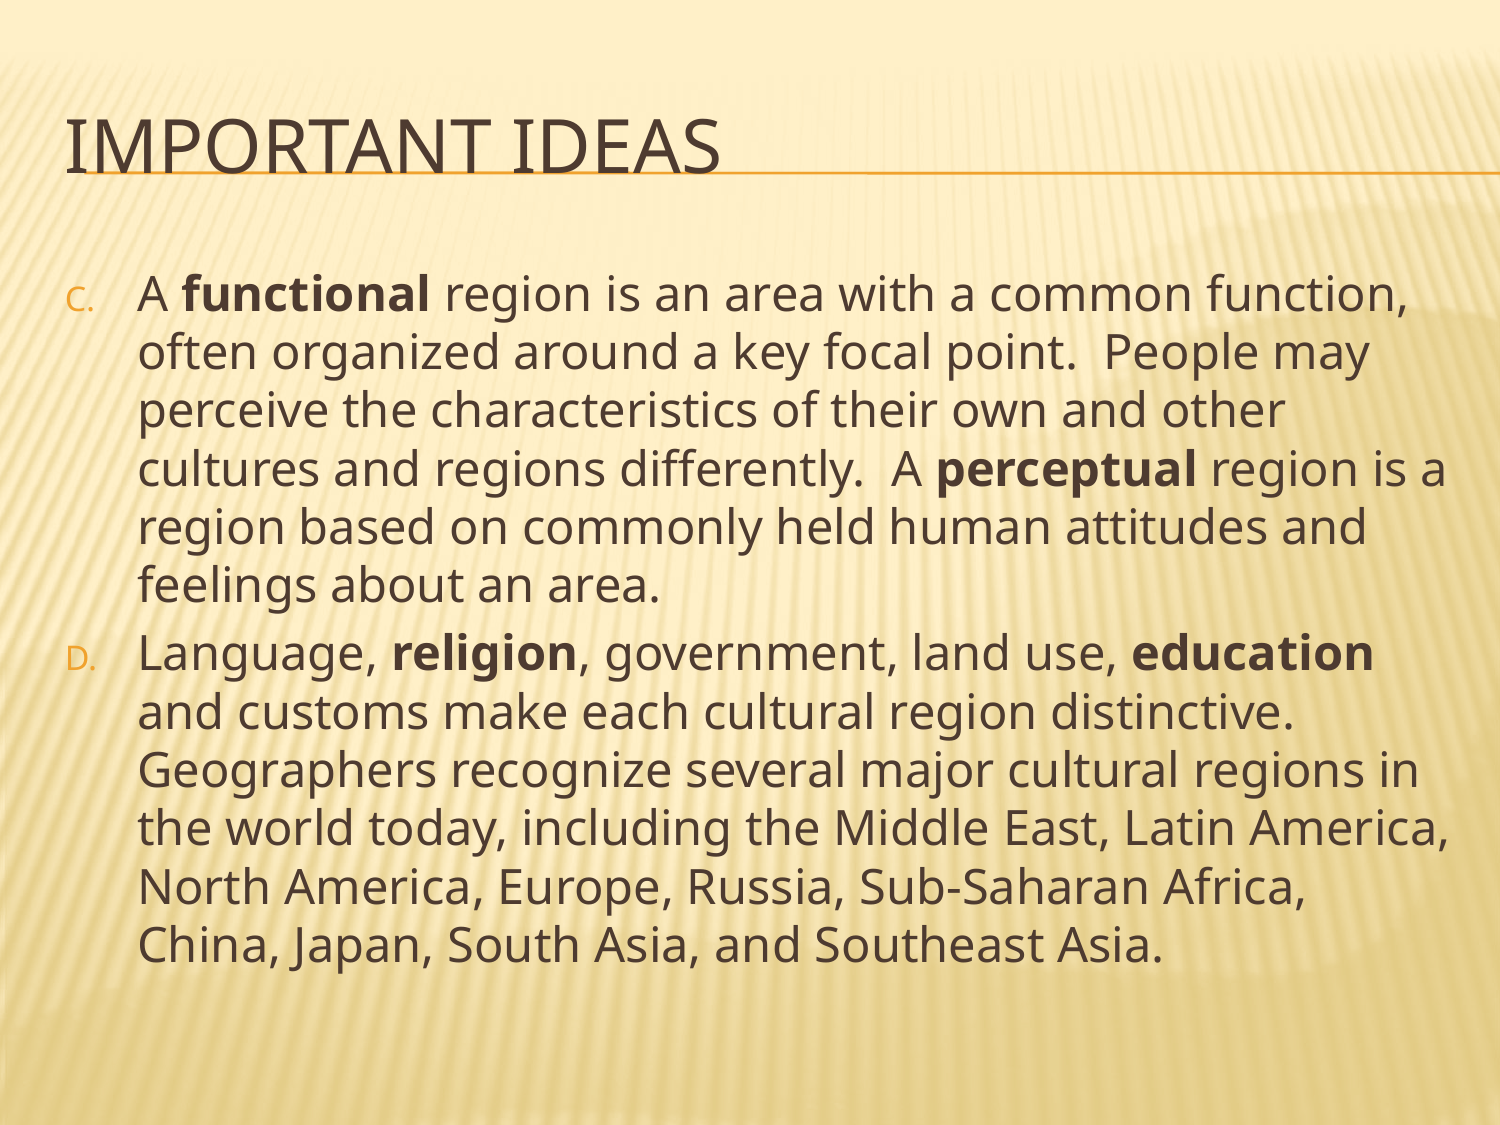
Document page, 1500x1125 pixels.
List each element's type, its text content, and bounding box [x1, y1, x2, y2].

title Important Ideas [50, 75, 1475, 213]
list A functional region is an area with a common function, often organized around a key focal point. People may perceive the characteristics of their own and other cultures and regions differently. A perceptual region is a region based on commonly held human attitudes and feelings about an area. Language, religion, government, land use, education and customs make each cultural region distinctive. Geographers recognize several major cultural regions in the world today, including the Middle East, Latin America, North America, Europe, Russia, Sub-Saharan Africa, China, Japan, South Asia, and Southeast Asia. [50, 254, 1475, 998]
